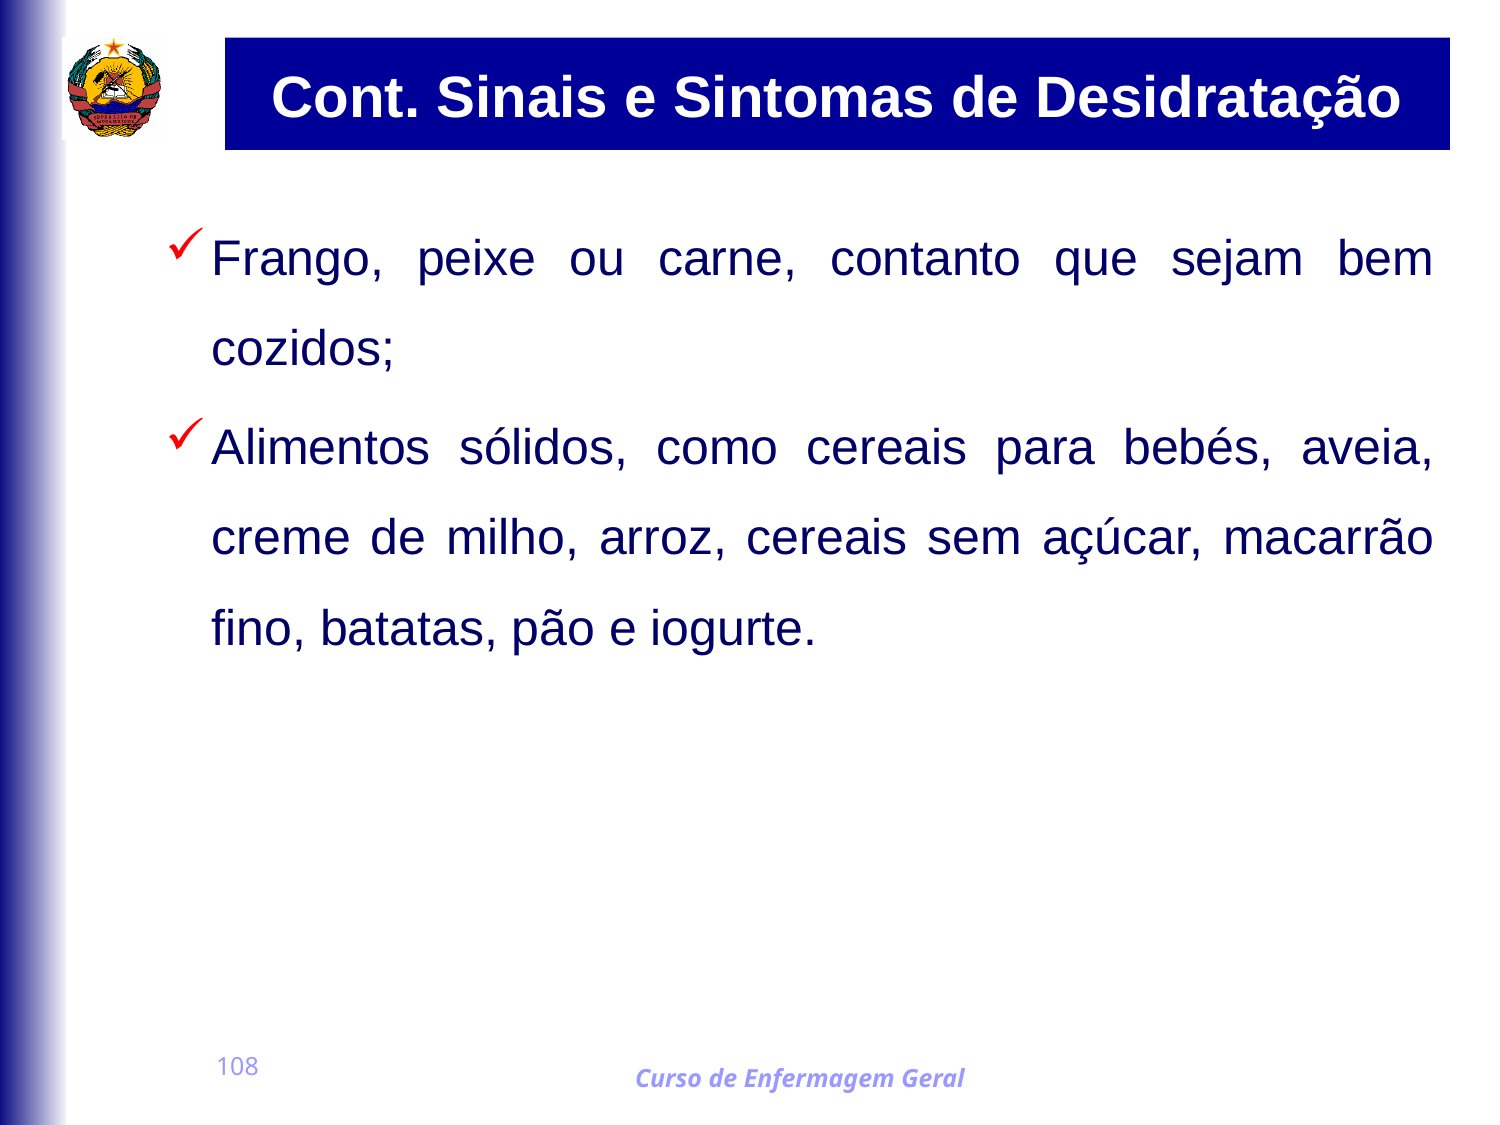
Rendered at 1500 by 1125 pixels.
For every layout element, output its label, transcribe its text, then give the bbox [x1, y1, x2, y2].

list Frango, peixe ou carne, contanto que sejam bem cozidos; Alimentos sólidos, como cereais para bebés, aveia, creme de milho, arroz, cereais sem açúcar, macarrão fino, batatas, pão e iogurte. [74, 187, 1451, 1013]
footer Curso de Enfermagem Geral [499, 1049, 1101, 1101]
title Cont. Sinais e Sintomas de Desidratação [224, 37, 1451, 151]
slide_number 108 [62, 1037, 413, 1098]
